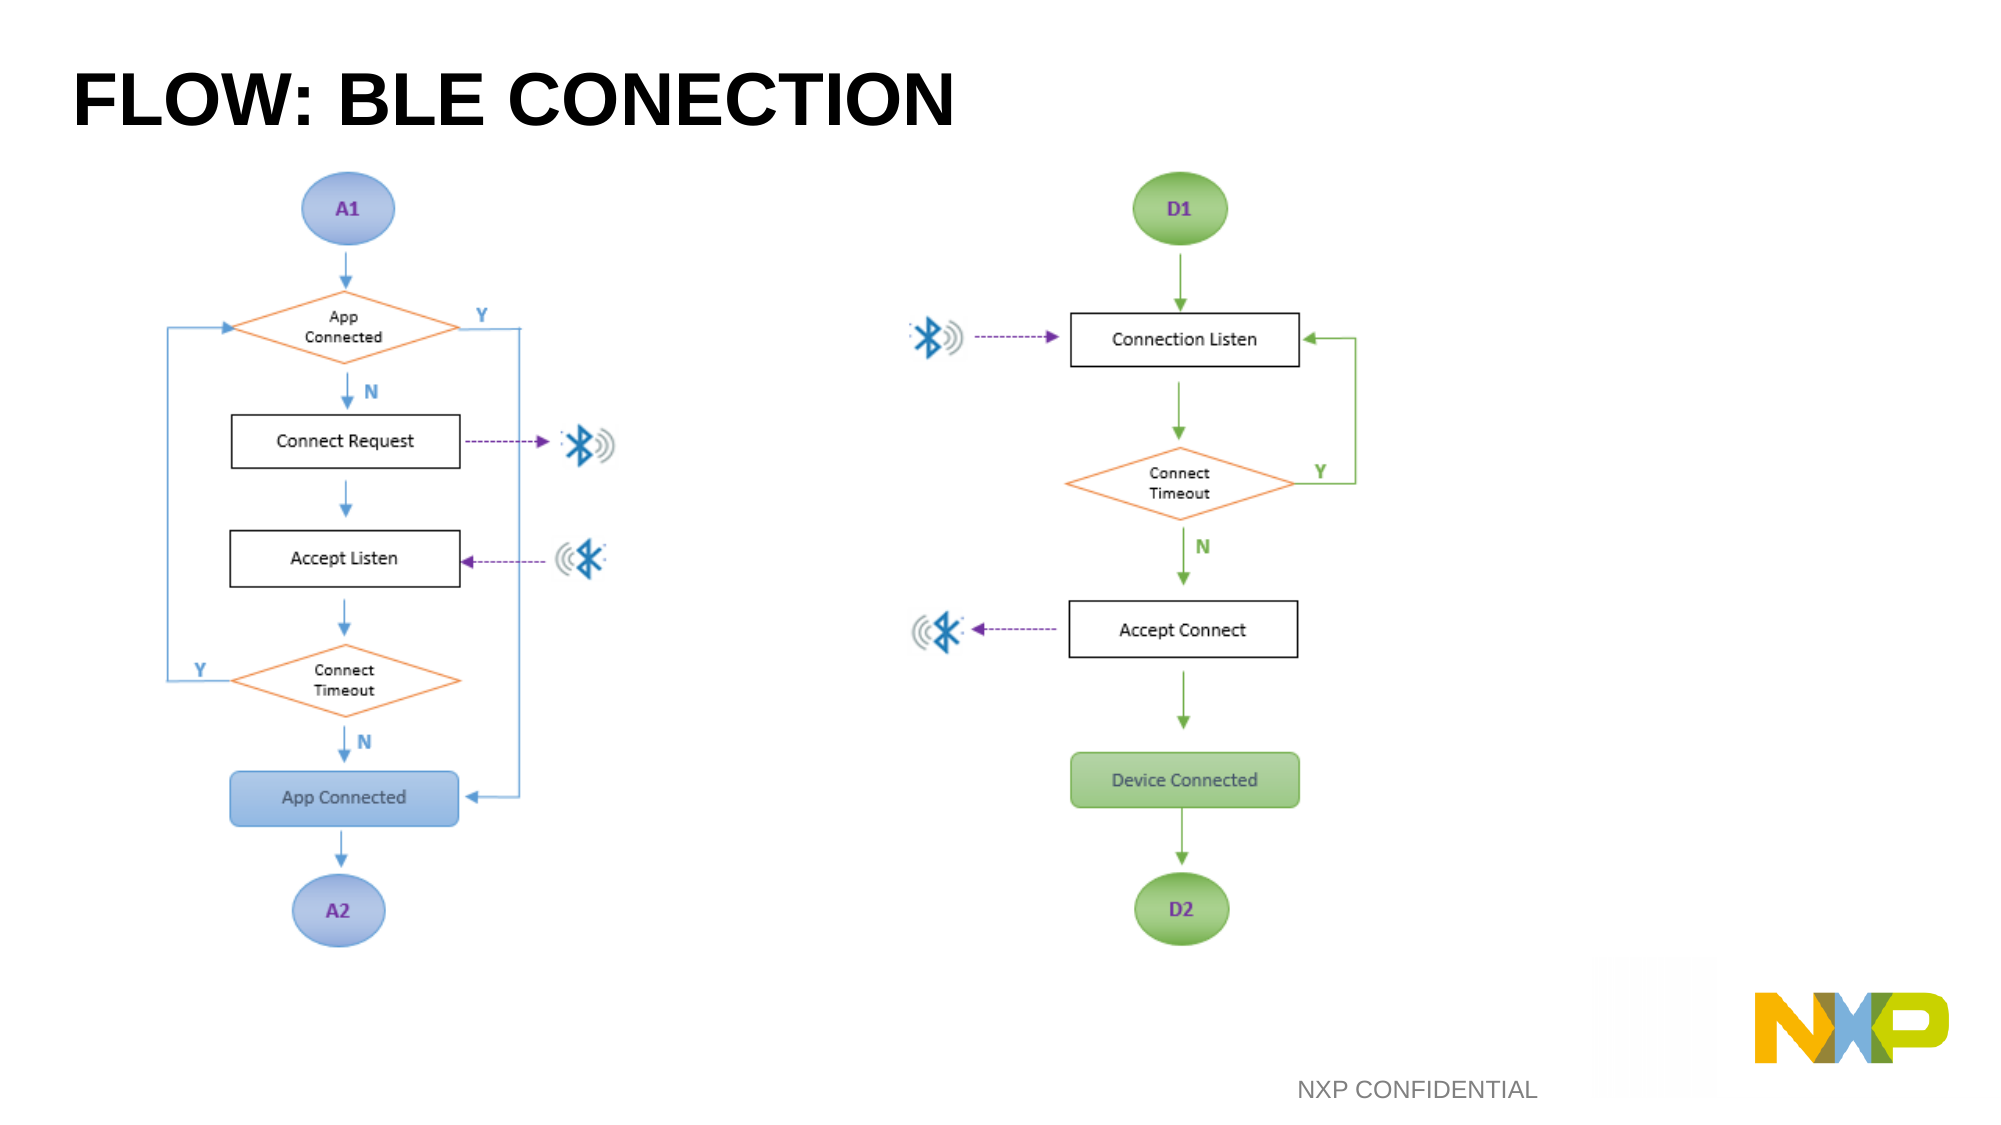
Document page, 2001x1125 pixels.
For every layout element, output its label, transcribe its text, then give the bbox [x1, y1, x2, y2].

title Flow: BLE CONECTION [57, 43, 1599, 170]
picture [100, 169, 1394, 957]
picture [1589, 957, 2000, 1098]
